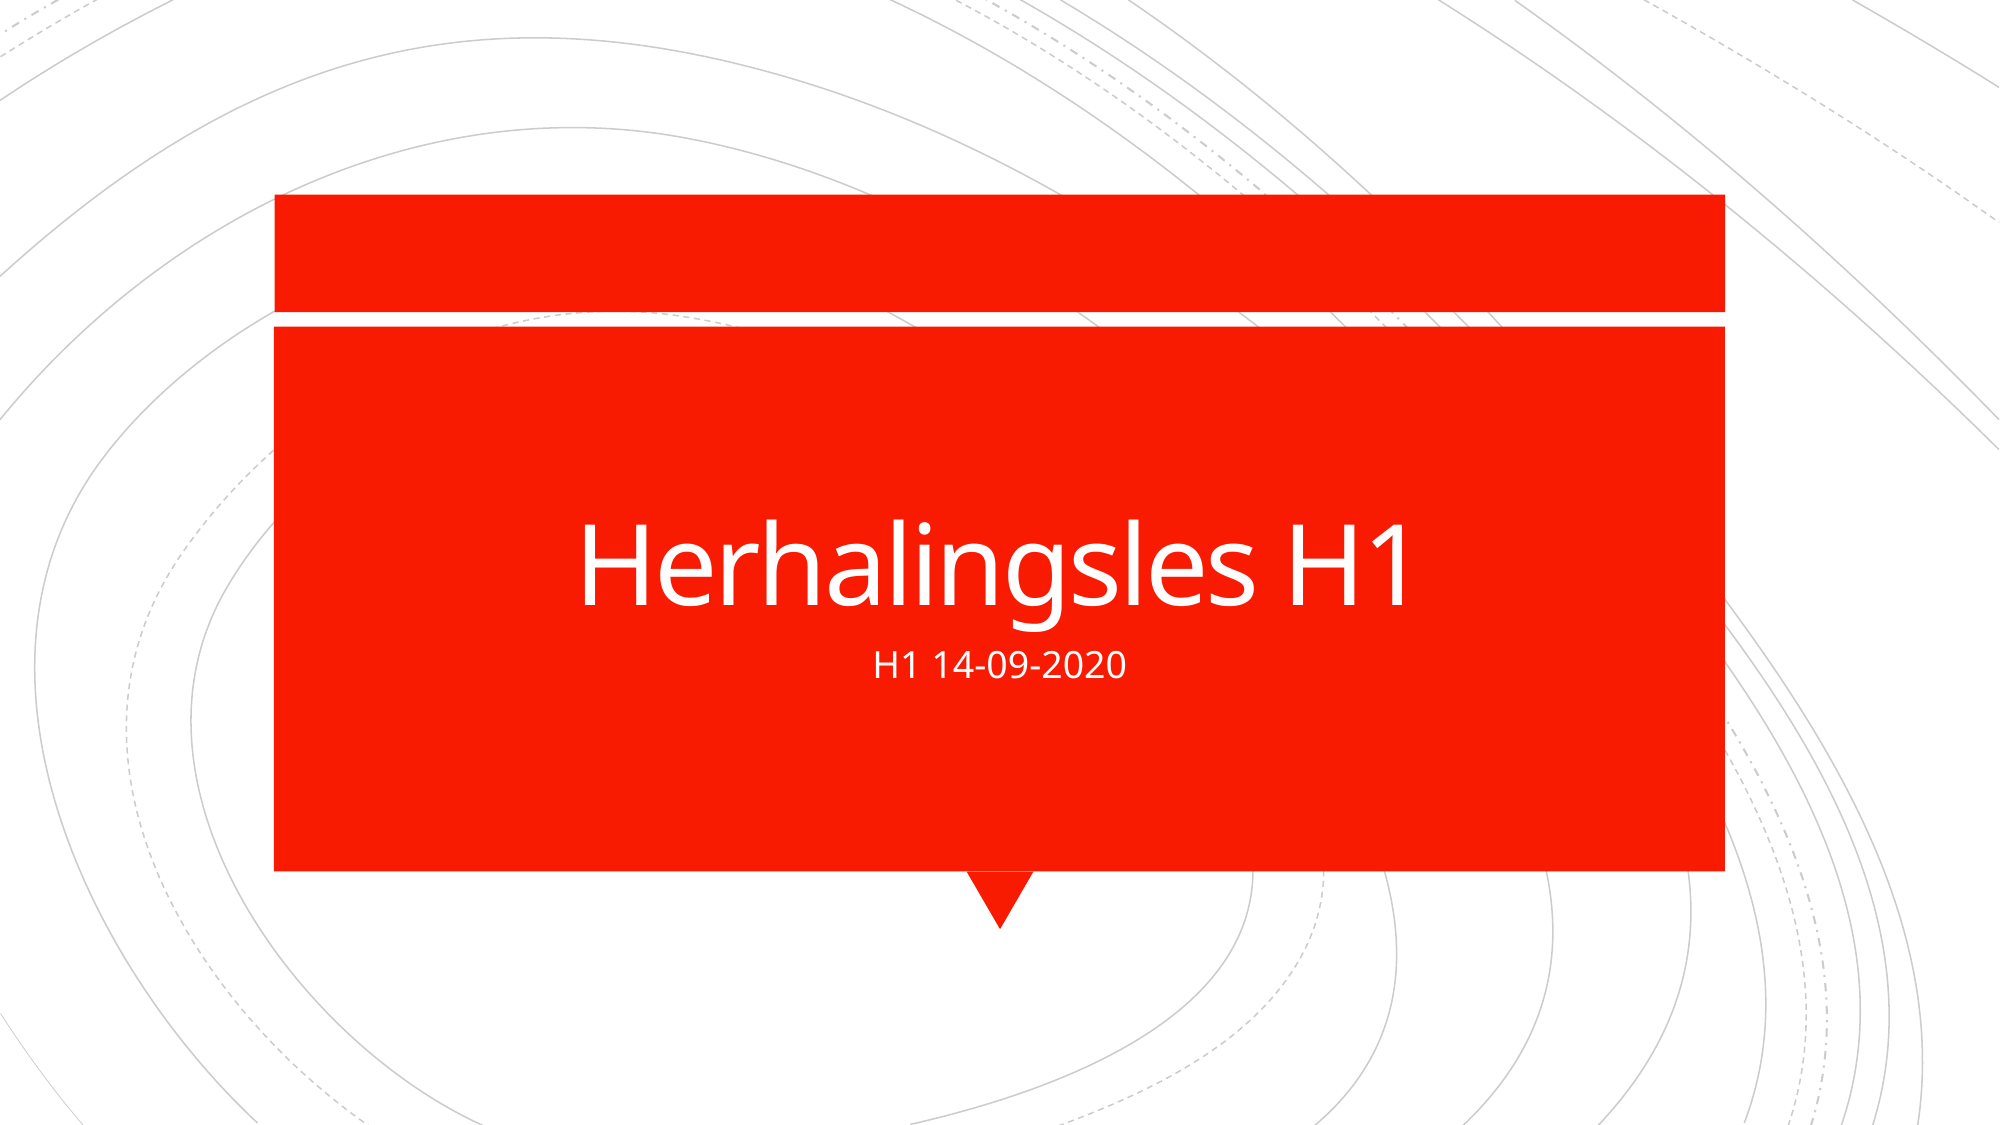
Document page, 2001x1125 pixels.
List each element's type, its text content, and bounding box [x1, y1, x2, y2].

subtitle H1 14-09-2020 [288, 640, 1712, 858]
title Herhalingsles H1 [288, 340, 1713, 628]
